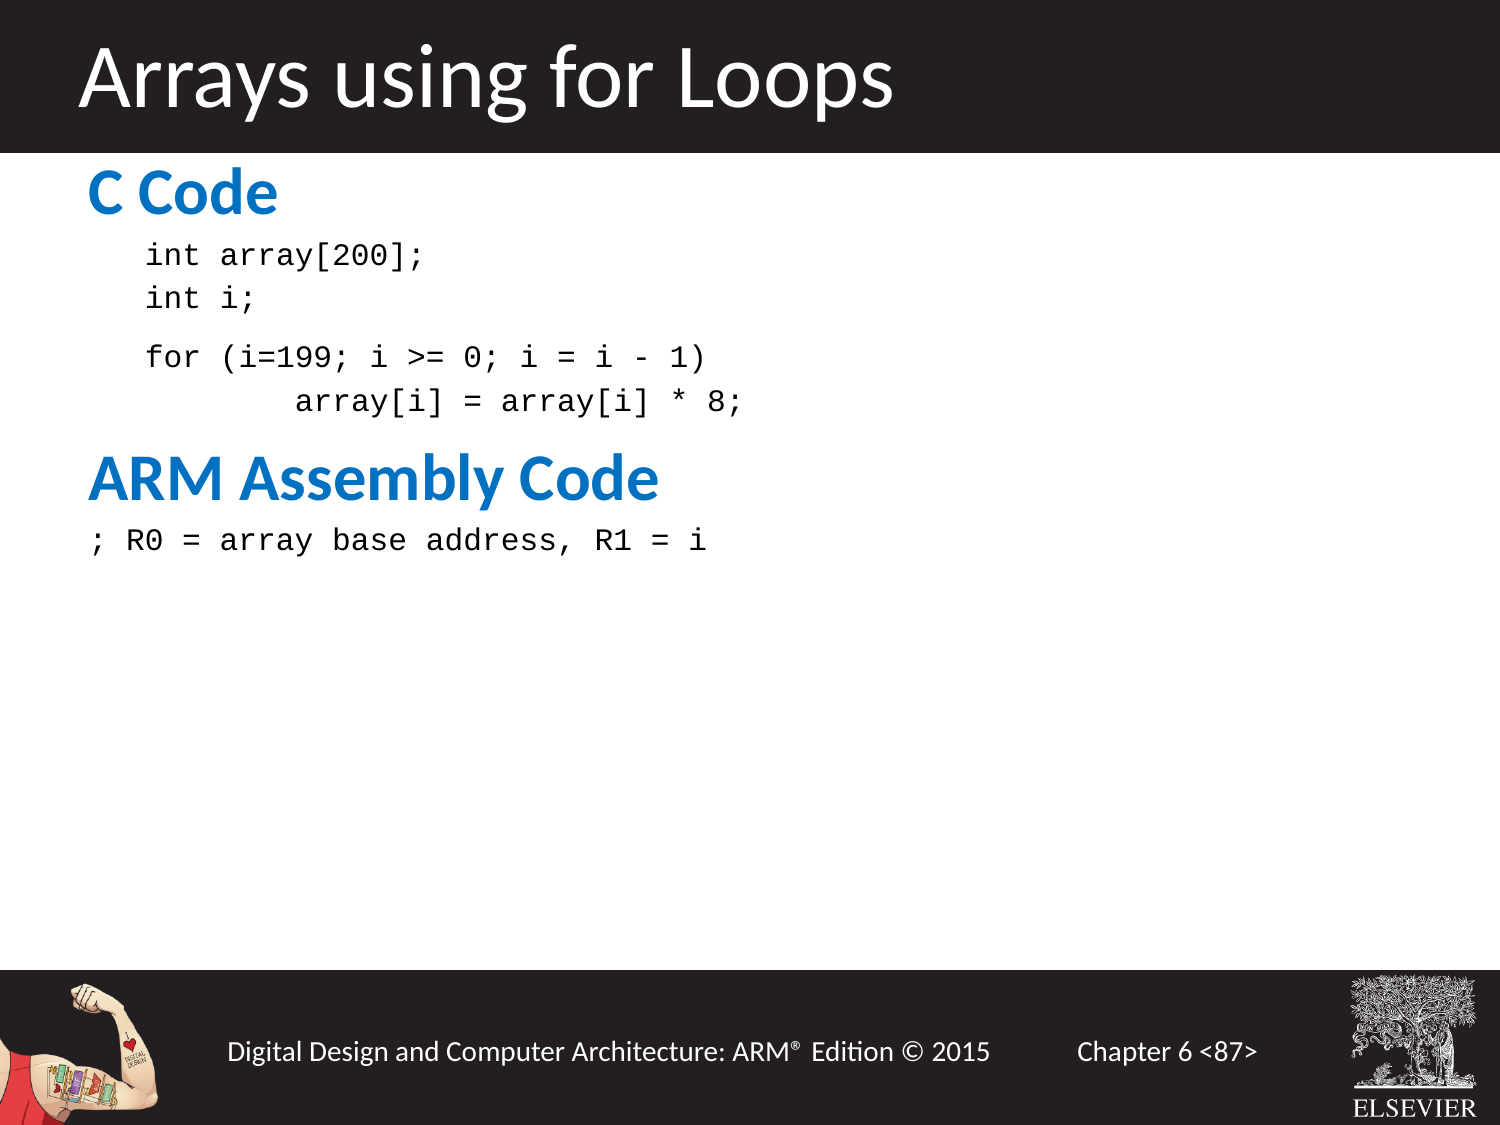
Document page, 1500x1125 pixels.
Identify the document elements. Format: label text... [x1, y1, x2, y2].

picture [1350, 974, 1477, 1117]
text_box Arrays using for Loops [63, 8, 1488, 133]
picture [0, 979, 163, 1125]
list C Code int array[200]; int i; for (i=199; i >= 0; i = i - 1) array[i] = array[i] * 8; ARM Assembly Code ; R0 = array base address, R1 = i [73, 140, 1362, 991]
text_box [87, 174, 1413, 1025]
